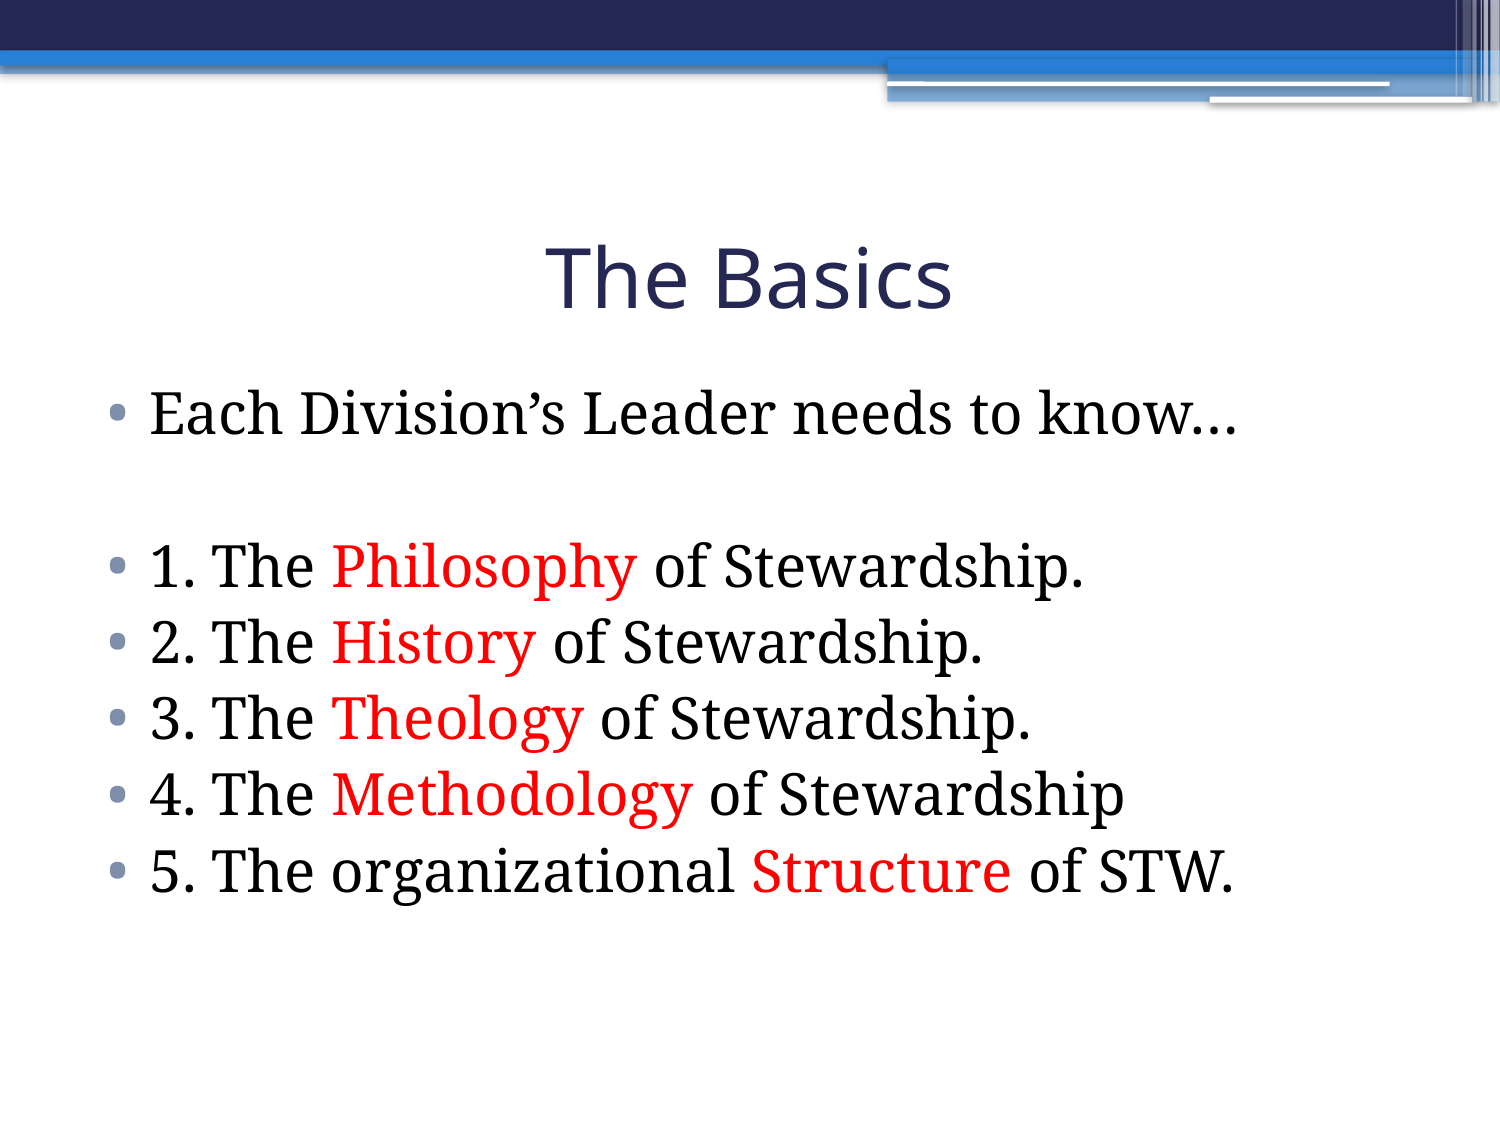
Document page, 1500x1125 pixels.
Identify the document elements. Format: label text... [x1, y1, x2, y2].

title The Basics [75, 187, 1425, 363]
list Each Division’s Leader needs to know… 1. The Philosophy of Stewardship. 2. The History of Stewardship. 3. The Theology of Stewardship. 4. The Methodology of Stewardship 5. The organizational Structure of STW. [75, 368, 1425, 1079]
